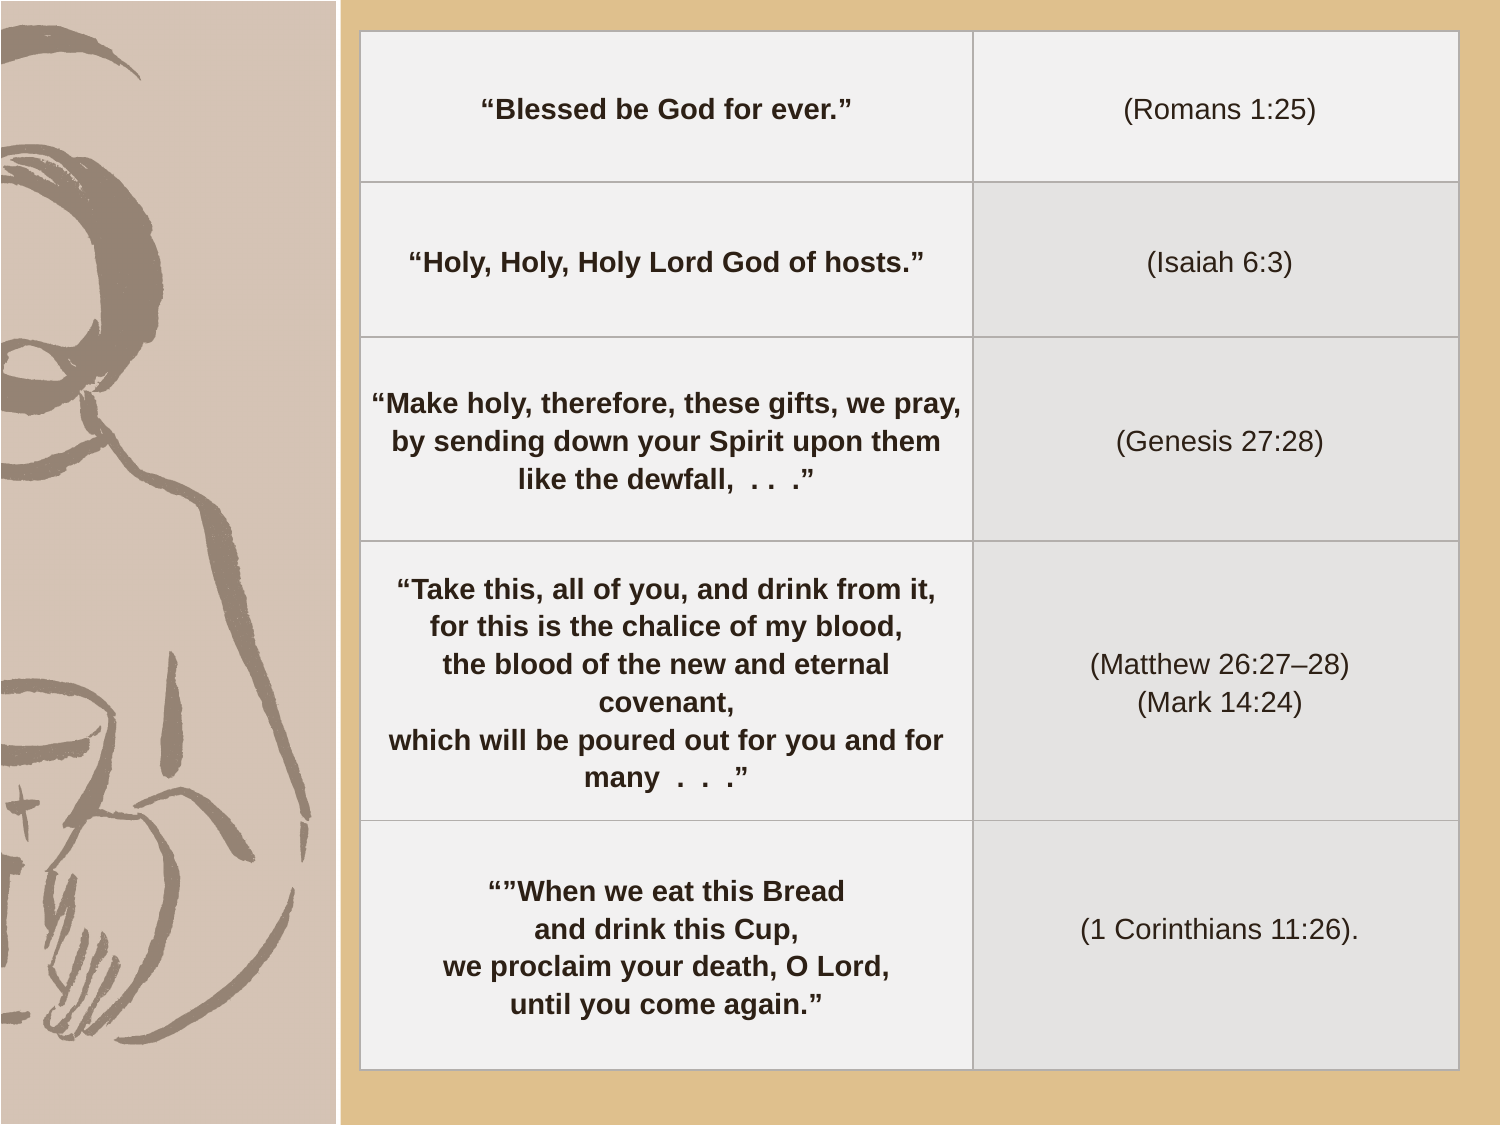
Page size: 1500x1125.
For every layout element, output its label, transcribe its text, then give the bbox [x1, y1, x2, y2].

table_cell “Make holy, therefore, these gifts, we pray, by sending down your Spirit upon them like the dewfall, . . .” [361, 338, 972, 540]
table_cell (Isaiah 6:3) [974, 183, 1458, 336]
table_cell (1 Corinthians 11:26). [974, 821, 1458, 1069]
table_cell “Take this, all of you, and drink from it, for this is the chalice of my blood, the blood of the new and eternal covenant, which will be poured out for you and for many . . .” [361, 542, 972, 820]
table_header “Blessed be God for ever.” [361, 32, 972, 181]
table_cell (Genesis 27:28) [974, 338, 1458, 540]
picture [337, 0, 341, 1125]
table_cell “Holy, Holy, Holy Lord God of hosts.” [361, 183, 972, 336]
table_cell (Matthew 26:27–28) (Mark 14:24) [974, 542, 1458, 820]
table_cell “”When we eat this Bread and drink this Cup, we proclaim your death, O Lord, until you come again.” [361, 821, 972, 1069]
table_header (Romans 1:25) [974, 32, 1458, 181]
